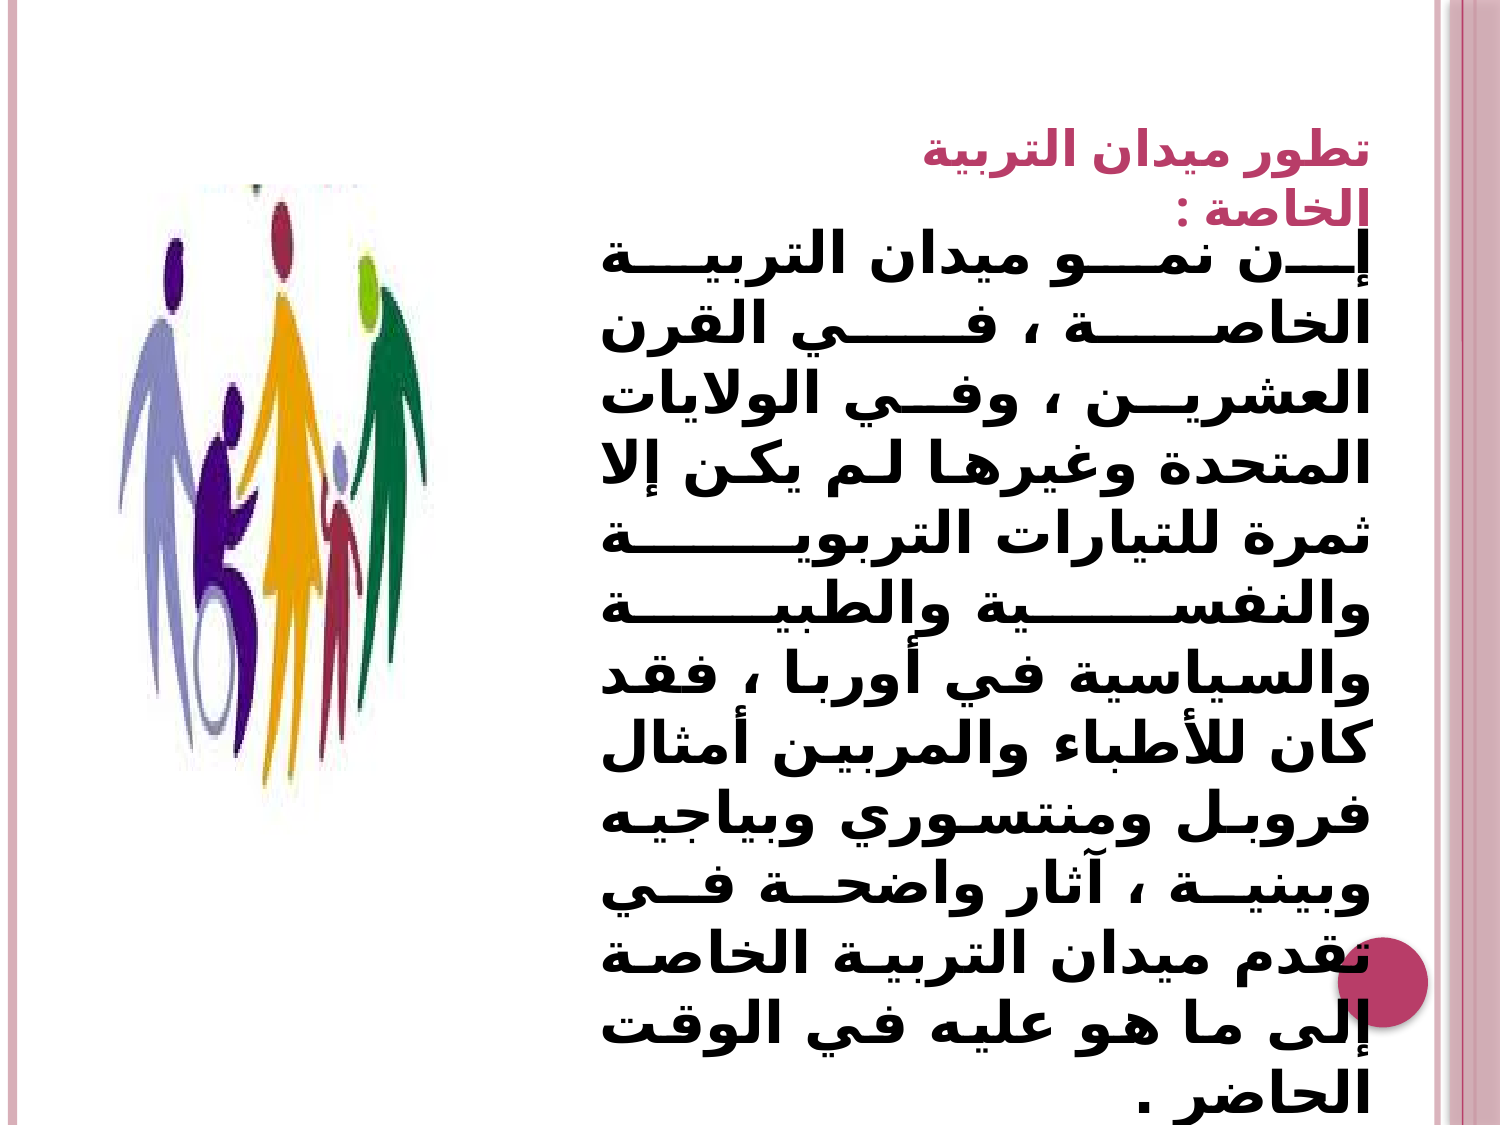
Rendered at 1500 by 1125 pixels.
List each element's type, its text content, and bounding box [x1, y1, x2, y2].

text_box إن نمو ميدان التربية الخاصة ، في القرن العشرين ، وفي الولايات المتحدة وغيرها لم يكن إلا ثمرة للتيارات التربوية والنفسية والطبية والسياسية في أوربا ، فقد كان للأطباء والمربين أمثال فروبل ومنتسوري وبياجيه وبينية ، آثار واضحة في تقدم ميدان التربية الخاصة إلى ما هو عليه في الوقت الحاضر . [584, 208, 1389, 1125]
text_box تطور ميدان التربية الخاصة : [797, 108, 1388, 208]
picture [60, 183, 499, 835]
